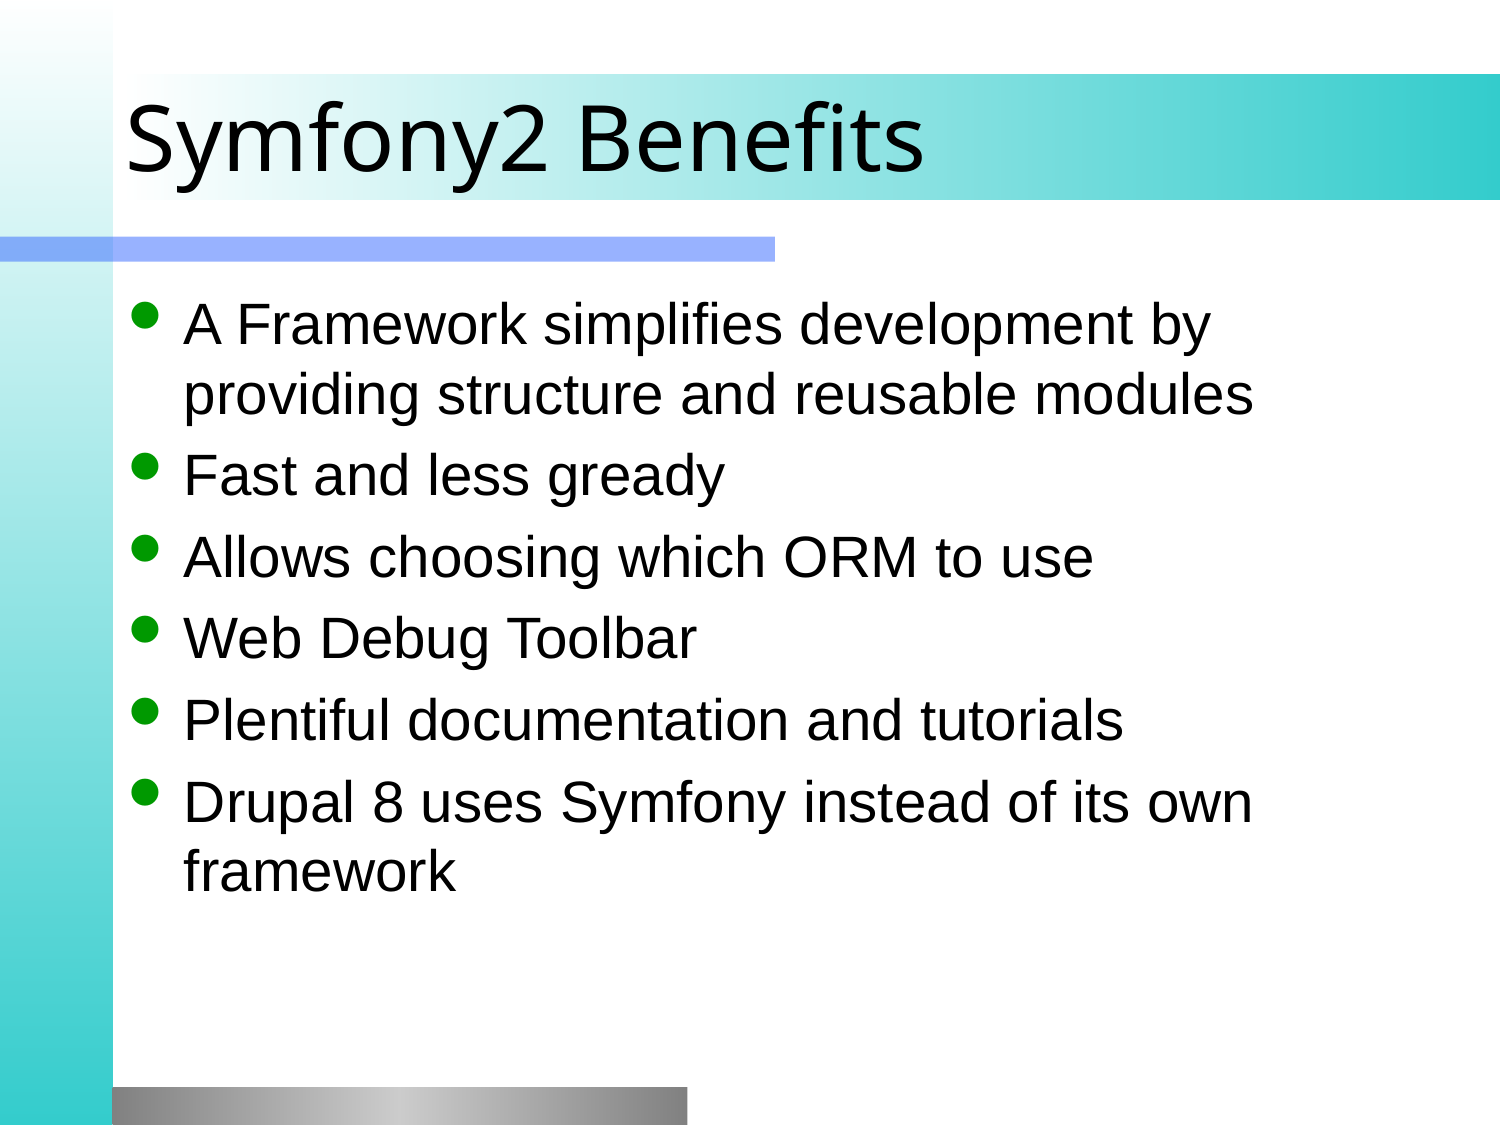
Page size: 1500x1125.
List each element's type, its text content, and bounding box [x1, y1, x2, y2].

title Symfony2 Benefits [110, 40, 1386, 229]
list A Framework simplifies development by providing structure and reusable modules Fast and less gready Allows choosing which ORM to use Web Debug Toolbar Plentiful documentation and tutorials Drupal 8 uses Symfony instead of its own framework [112, 278, 1388, 1073]
